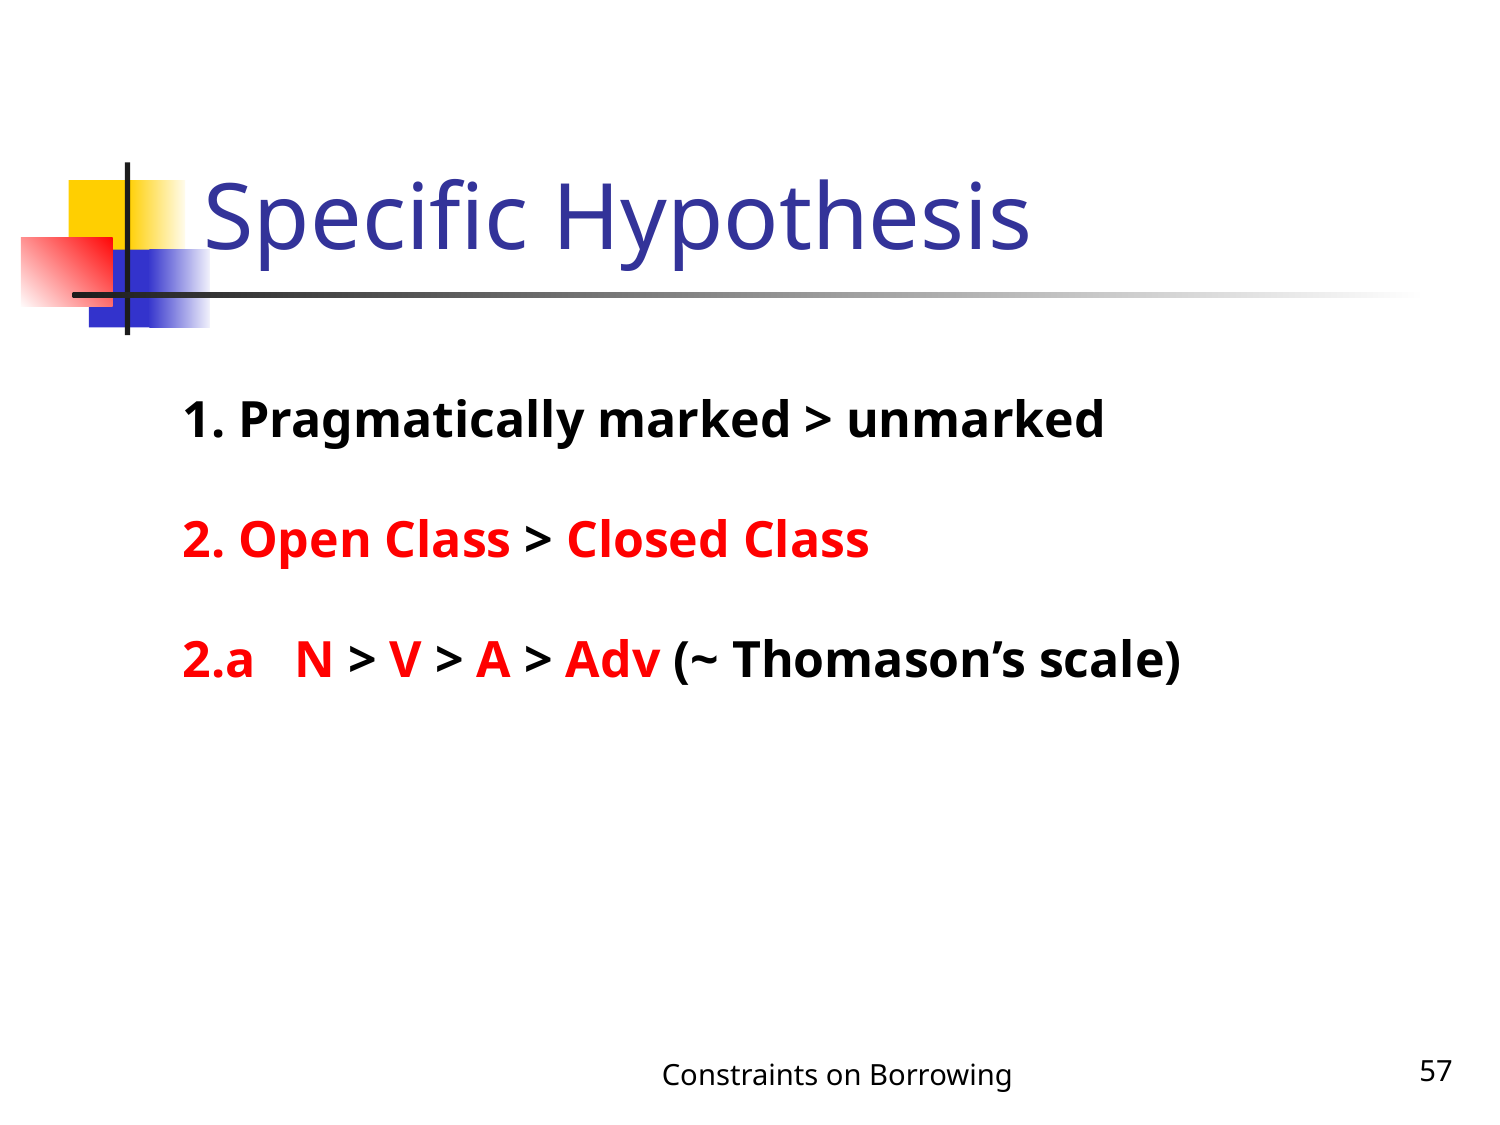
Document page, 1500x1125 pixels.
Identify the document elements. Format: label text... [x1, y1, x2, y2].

footer Constraints on Borrowing [599, 1023, 1076, 1100]
title Specific Hypothesis [188, 34, 1468, 276]
text_box 1. Pragmatically marked > unmarked 2. Open Class > Closed Class 2.a N > V > A > Adv (~ Thomason’s scale) [167, 380, 1347, 756]
slide_number 57 [1154, 1023, 1468, 1100]
